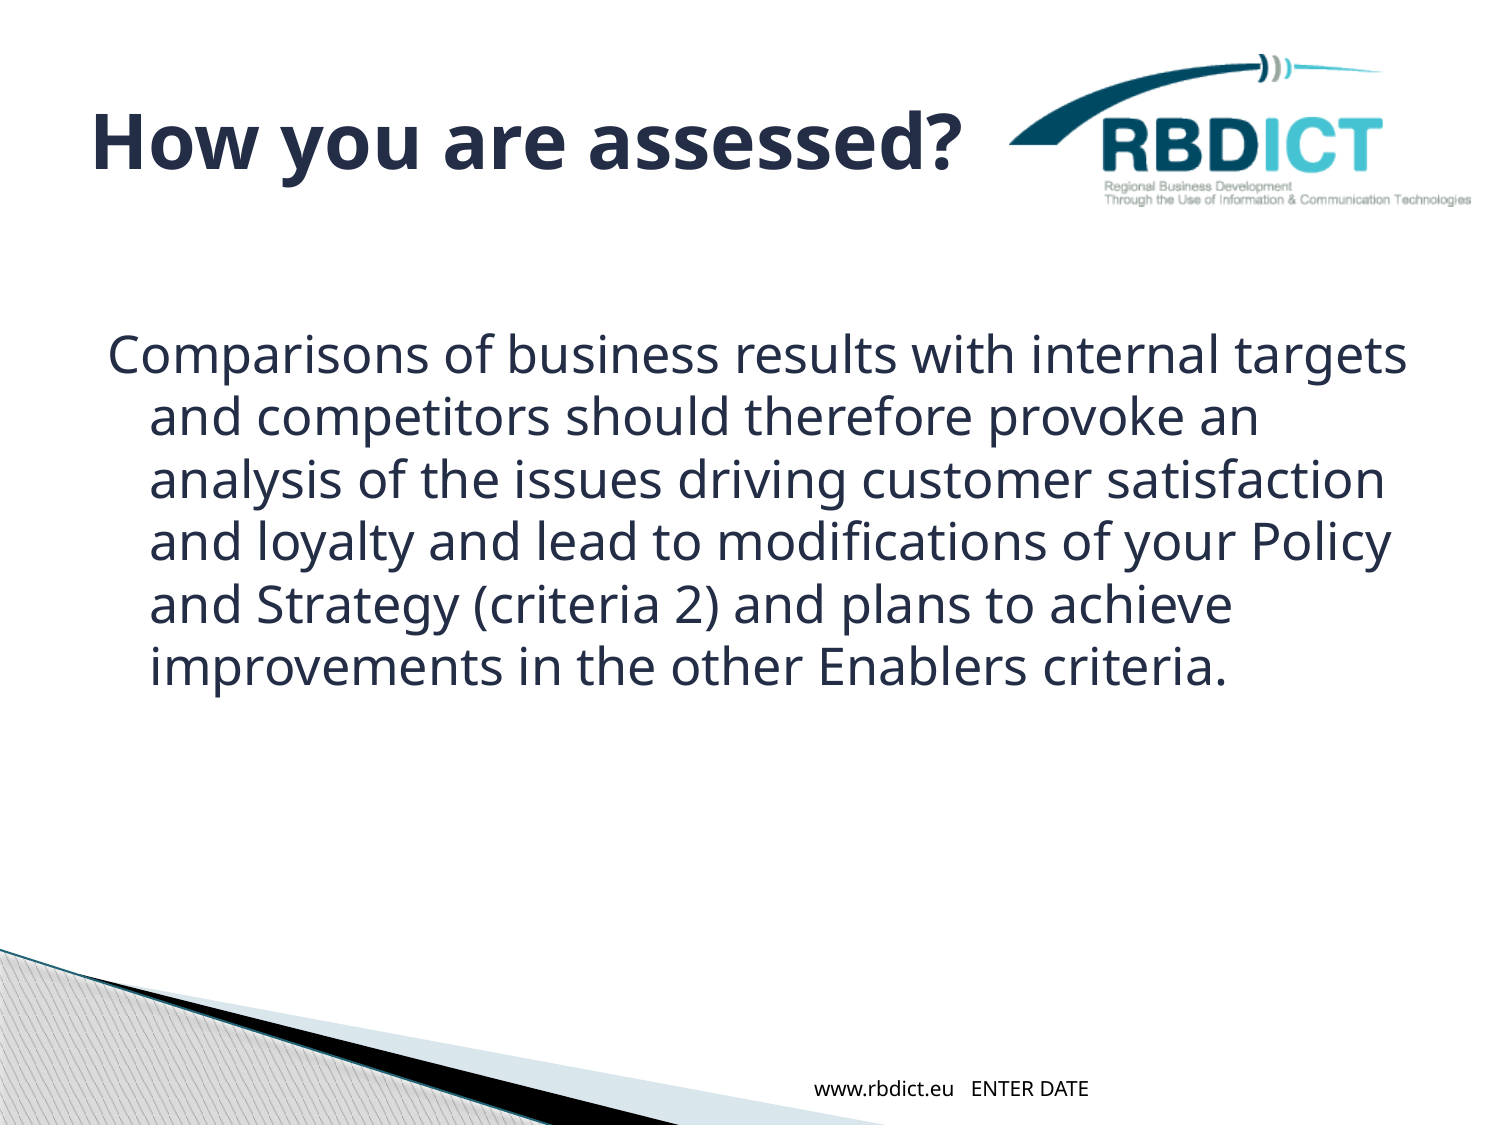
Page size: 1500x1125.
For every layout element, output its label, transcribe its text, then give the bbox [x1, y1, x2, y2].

list Comparisons of business results with internal targets and competitors should therefore provoke an analysis of the issues driving customer satisfaction and loyalty and lead to modifications of your Policy and Strategy (criteria 2) and plans to achieve improvements in the other Enablers criteria. [74, 242, 1426, 986]
footer www.rbdict.eu ENTER DATE [718, 1051, 1105, 1112]
picture [1425, 54, 1471, 207]
title How you are assessed? [75, 45, 1425, 233]
